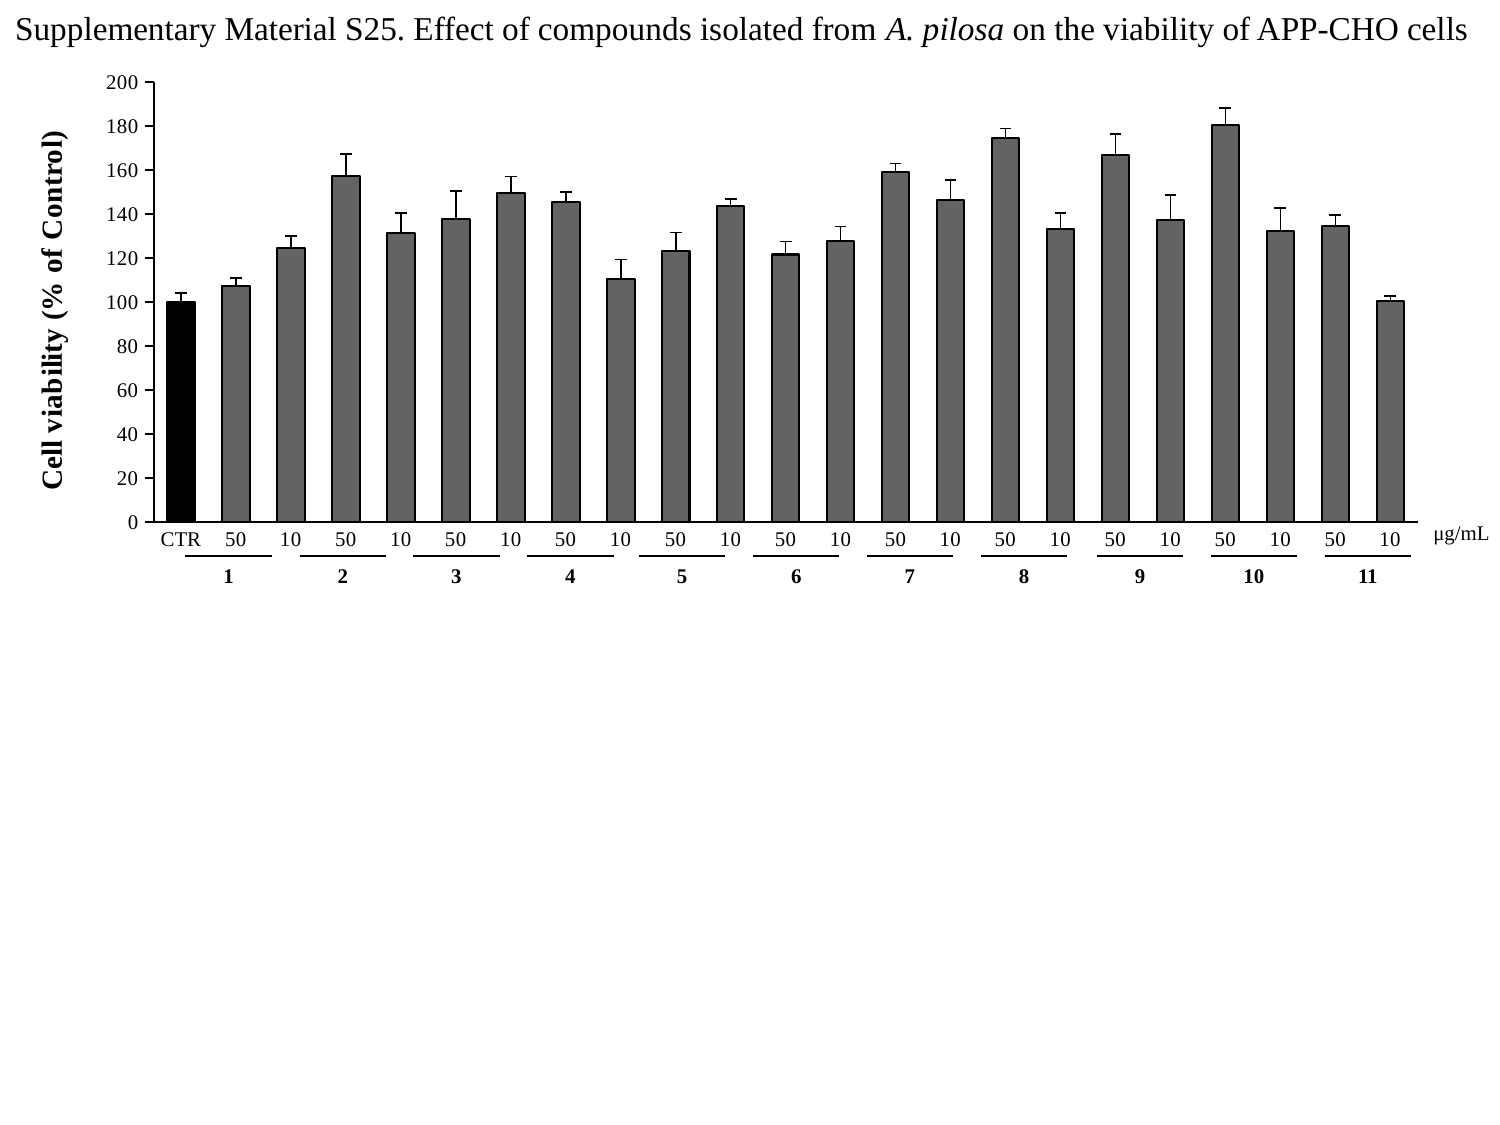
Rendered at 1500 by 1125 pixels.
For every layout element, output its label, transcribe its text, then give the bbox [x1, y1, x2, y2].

text_box 3 [413, 569, 500, 596]
text_box 11 [1324, 569, 1411, 596]
text_box 9 [1096, 569, 1184, 596]
text_box 8 [980, 569, 1068, 596]
text_box 6 [753, 569, 840, 596]
text_box 2 [299, 569, 386, 596]
text_box 4 [527, 569, 614, 596]
text_box 1 [185, 569, 272, 596]
text_box Supplementary Material S25. Effect of compounds isolated from A. pilosa on the viability of APP-CHO cells [0, 0, 1500, 55]
text_box 10 [1210, 569, 1297, 596]
text_box μg/mL [1451, 512, 1500, 553]
text_box 7 [866, 569, 954, 596]
text_box 5 [638, 569, 726, 596]
chart [0, 60, 1447, 562]
